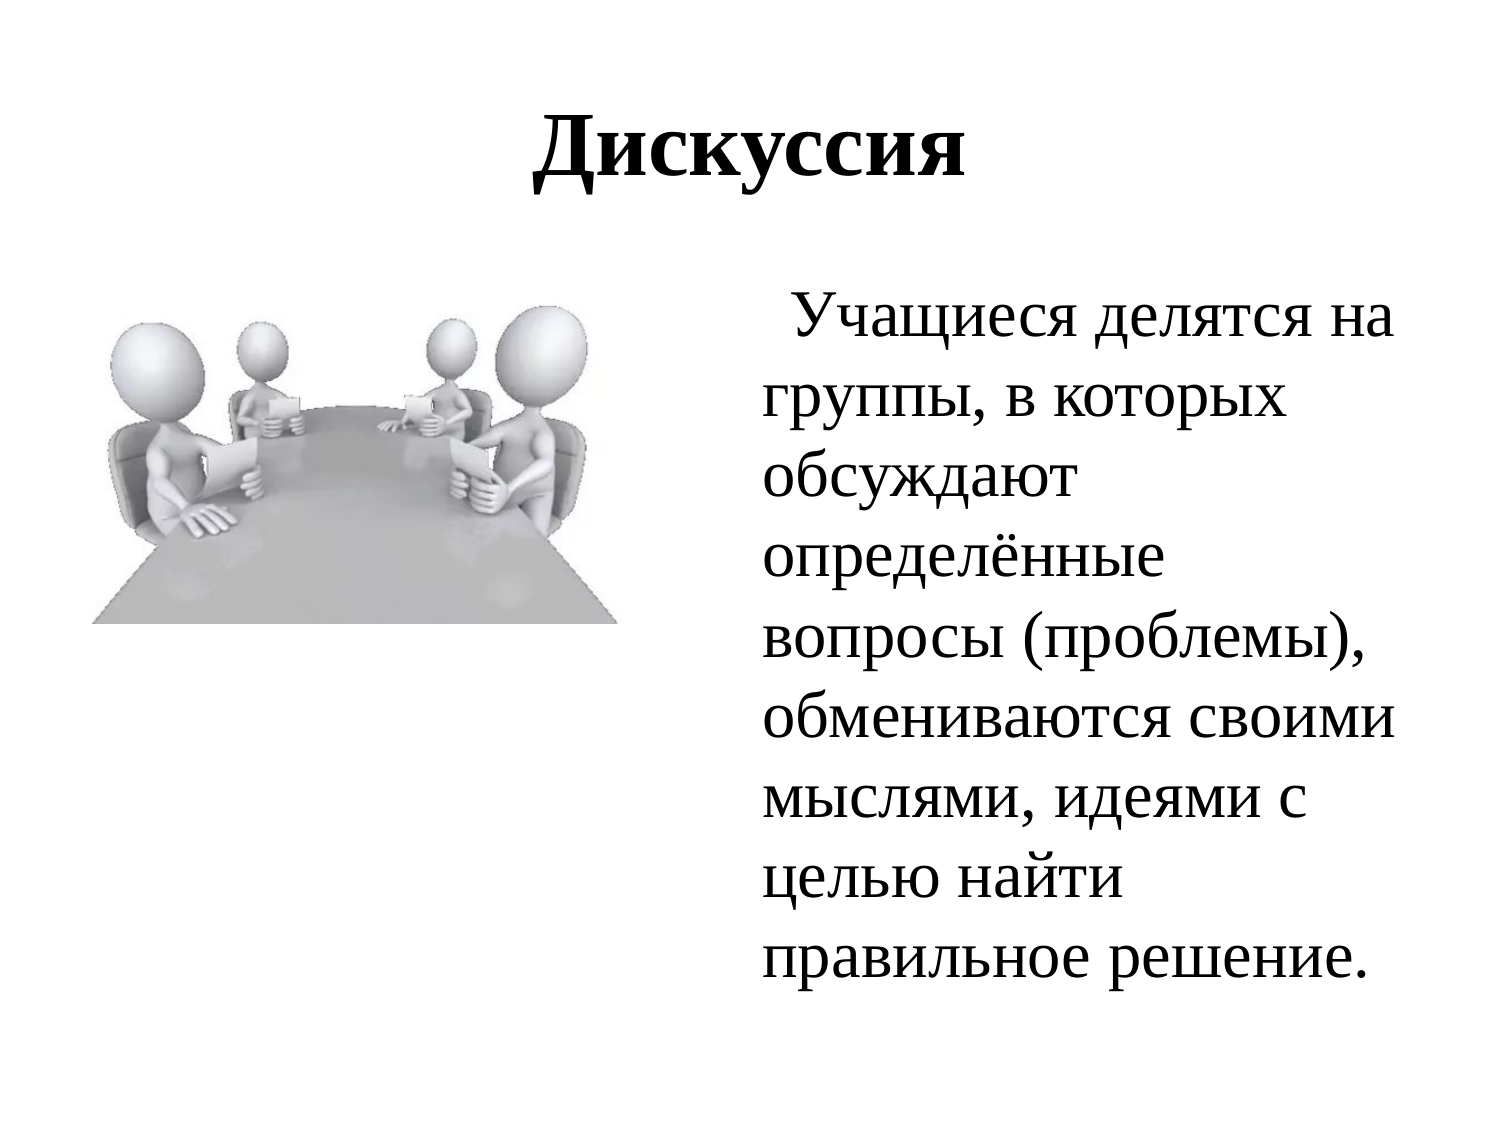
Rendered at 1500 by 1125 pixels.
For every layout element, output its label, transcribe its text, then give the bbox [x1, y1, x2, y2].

list Учащиеся делятся на группы, в которых обсуждают определённые вопросы (проблемы), обмениваются своими мыслями, идеями с целью найти правильное решение. [690, 262, 1425, 1005]
title Дискуссия [75, 45, 1425, 233]
picture [88, 278, 624, 624]
